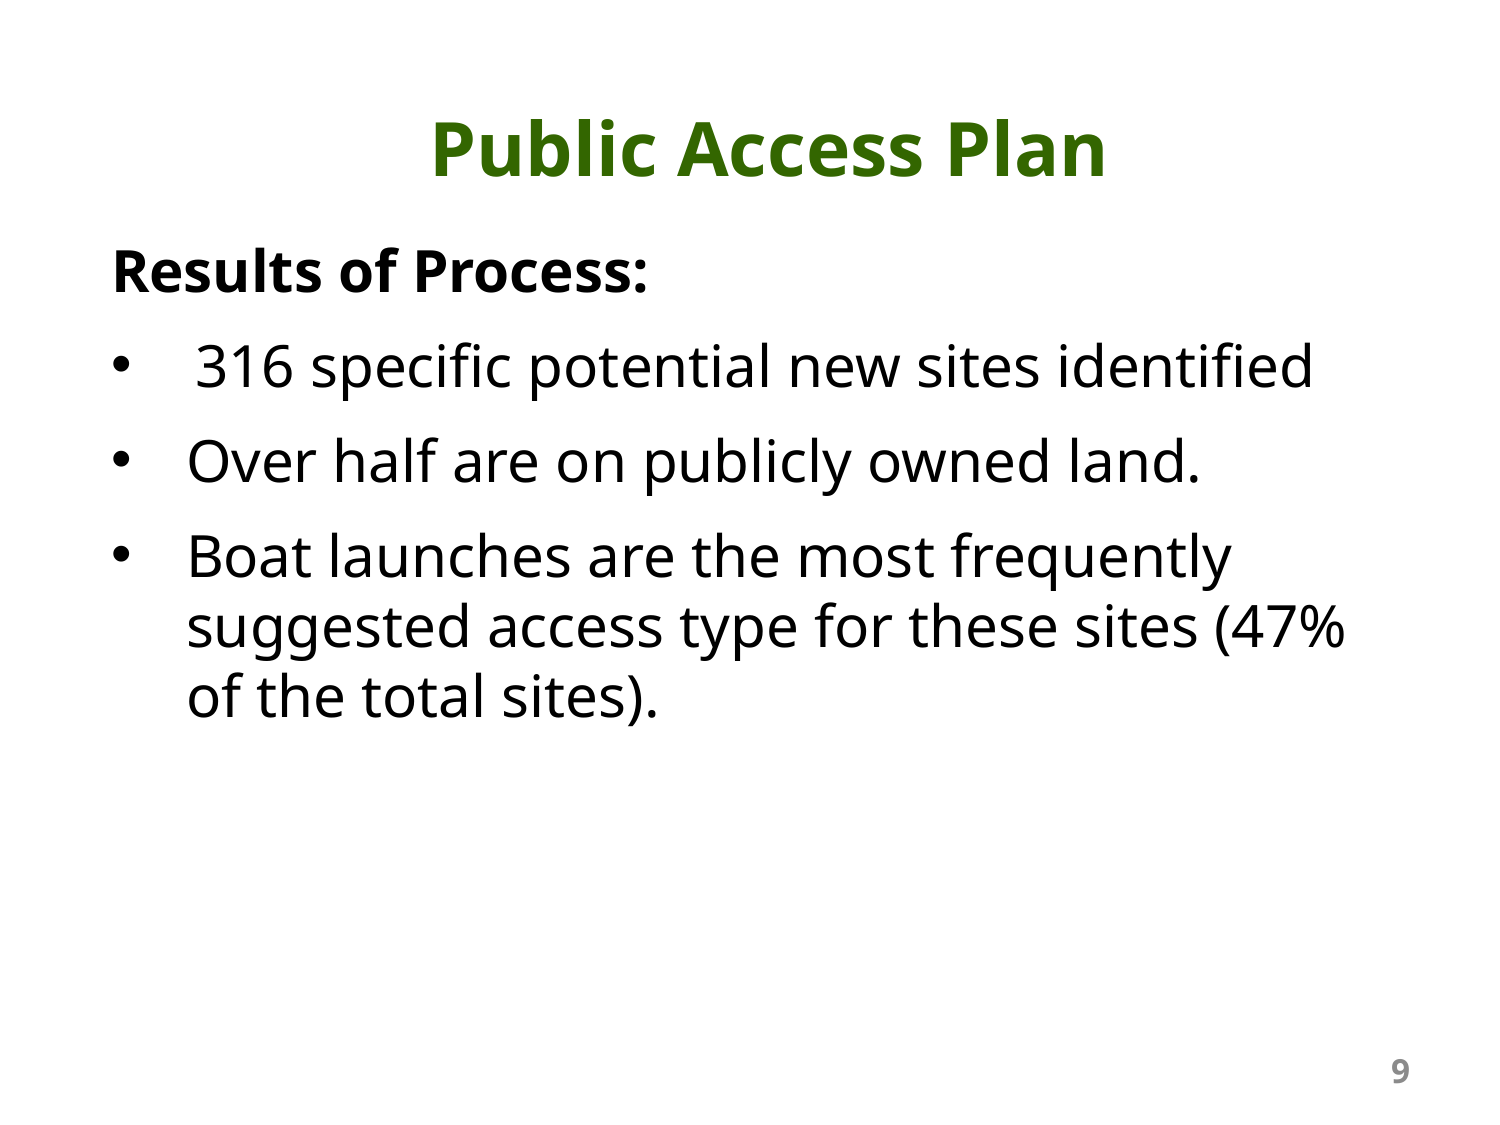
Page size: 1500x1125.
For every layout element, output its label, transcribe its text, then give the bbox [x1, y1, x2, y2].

text_box Results of Process: 316 specific potential new sites identified Over half are on publicly owned land. Boat launches are the most frequently suggested access type for these sites (47% of the total sites). [96, 226, 1428, 1021]
text_box 9 [1074, 1042, 1425, 1103]
text_box Public Access Plan [192, 94, 1347, 200]
